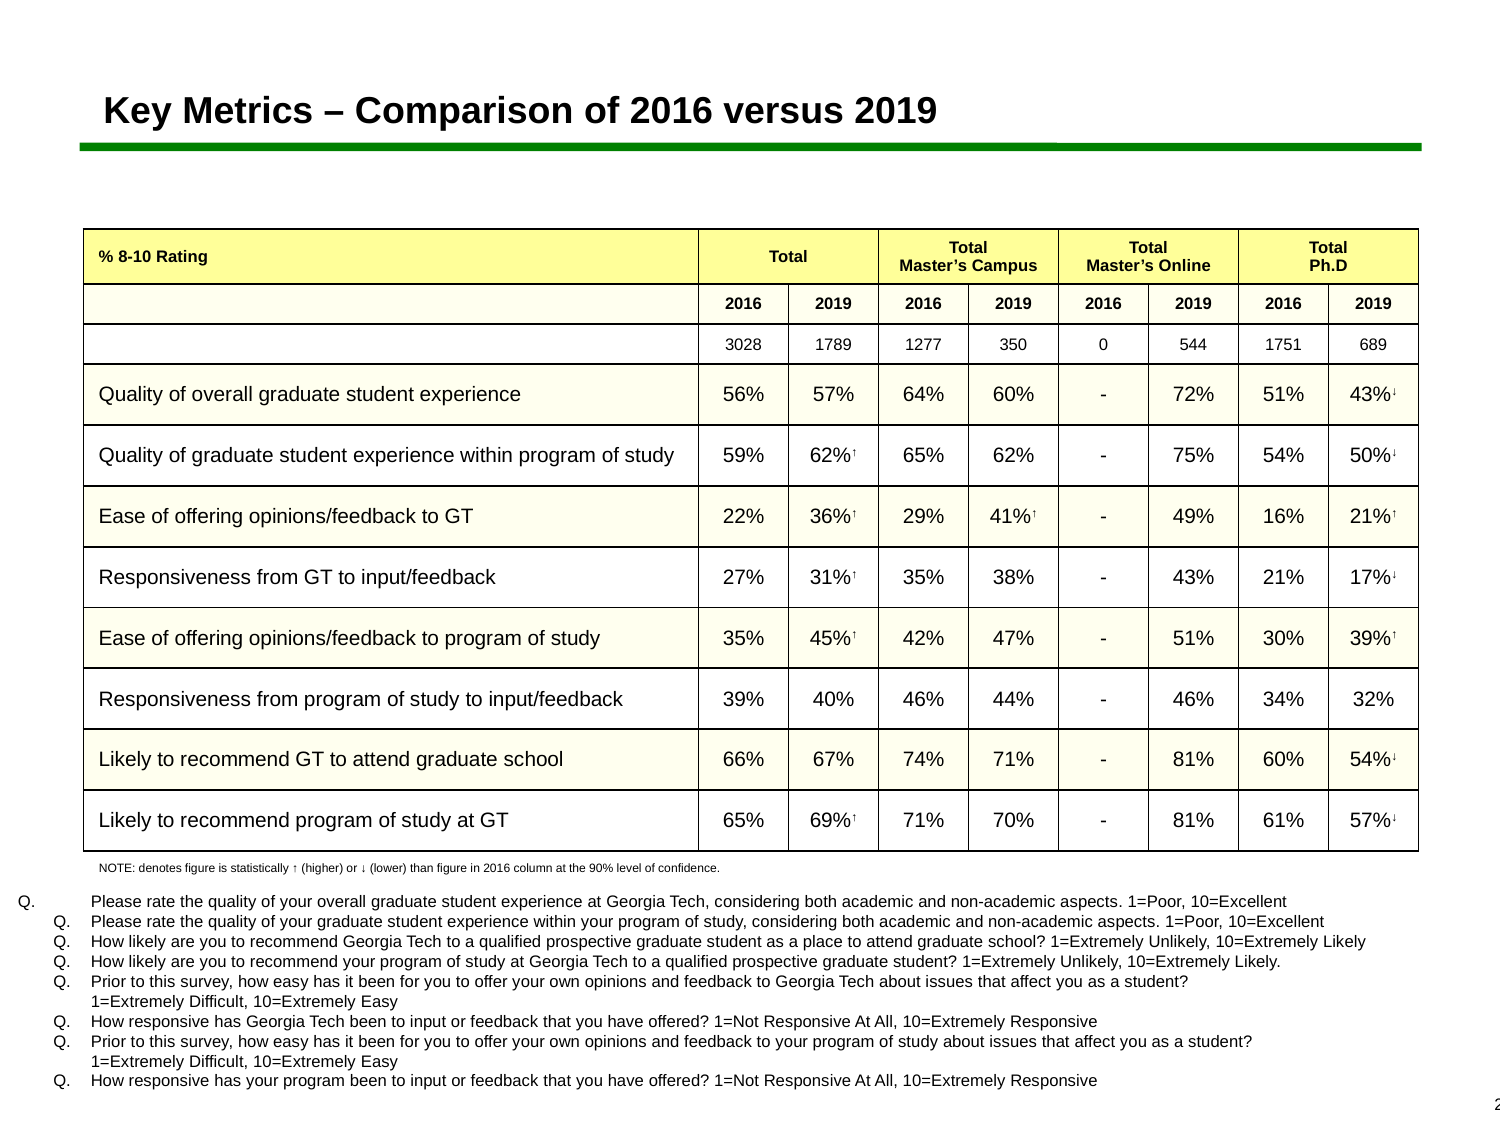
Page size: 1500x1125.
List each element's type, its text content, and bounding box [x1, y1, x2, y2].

table_cell 72% [1149, 365, 1238, 424]
table_cell 40% [789, 669, 878, 728]
table_cell 51% [1149, 608, 1238, 667]
table_cell 46% [1149, 669, 1238, 728]
table_cell - [1059, 669, 1148, 728]
table_cell 43% [1149, 548, 1238, 607]
table_cell 54%↓ [1329, 730, 1418, 789]
table_cell 2016 [879, 285, 968, 323]
table_cell 38% [969, 548, 1058, 607]
table_cell - [1059, 365, 1148, 424]
table_cell 51% [1239, 365, 1328, 424]
table_cell 2016 [1239, 285, 1328, 323]
table_cell - [1059, 426, 1148, 485]
table_cell 43%↓ [1329, 365, 1418, 424]
text_box NOTE: denotes figure is statistically ↑ (higher) or ↓ (lower) than figure in 2016 column at the 90% level of confidence. [95, 850, 847, 891]
table_cell Likely to recommend program of study at GT [84, 791, 698, 850]
table_cell 1789 [789, 325, 878, 363]
table_cell 1277 [879, 325, 968, 363]
table_cell 81% [1149, 730, 1238, 789]
table_cell 30% [1239, 608, 1328, 667]
table_cell 60% [1239, 730, 1328, 789]
table_cell Responsiveness from program of study to input/feedback [84, 669, 698, 728]
table_cell Ease of offering opinions/feedback to GT [84, 487, 698, 546]
table_cell - [1059, 730, 1148, 789]
table_cell Responsiveness from GT to input/feedback [84, 548, 698, 607]
table_cell 56% [699, 365, 788, 424]
table_header % 8-10 Rating [84, 230, 698, 283]
table_cell 65% [699, 791, 788, 850]
table_cell 27% [699, 548, 788, 607]
text_box Please rate the quality of your overall graduate student experience at Georgia Tech, considering both academic and non-academic aspects. 1=Poor, 10=Excellent Q. Please rate the quality of your graduate student experience within your program of study, considering both academic and non-academic aspects. 1=Poor, 10=Excellent Q. How likely are you to recommend Georgia Tech to a qualified prospective graduate student as a place to attend graduate school? 1=Extremely Unlikely, 10=Extremely Likely Q. How likely are you to recommend your program of study at Georgia Tech to a qualified prospective graduate student? 1=Extremely Unlikely, 10=Extremely Likely. Q. Prior to this survey, how easy has it been for you to offer your own opinions and feedback to Georgia Tech about issues that affect you as a student? 1=Extremely Difficult, 10=Extremely Easy Q. How responsive has Georgia Tech been to input or feedback that you have offered? 1=Not Responsive At All, 10=Extremely Responsive Q. Prior to this survey, how easy has it been for you to offer your own opinions and feedback to your program of study about issues that affect you as a student? 1=Extremely Difficult, 10=Extremely Easy Q. How responsive has your program been to input or feedback that you have offered? 1=Not Responsive At All, 10=Extremely Responsive [3, 883, 1422, 1098]
table_header Total Ph.D [1239, 230, 1418, 283]
table_cell 2019 [789, 285, 878, 323]
table_cell 21% [1239, 548, 1328, 607]
table_cell - [1059, 487, 1148, 546]
table_cell 62% [969, 426, 1058, 485]
table_header Total [699, 230, 878, 283]
table_cell 2019 [969, 285, 1058, 323]
table_cell 45%↑ [789, 608, 878, 667]
table_cell 66% [699, 730, 788, 789]
table_cell - [1059, 791, 1148, 850]
table_cell 2016 [699, 285, 788, 323]
title Key Metrics – Comparison of 2016 versus 2019 [88, 71, 1164, 147]
table_cell Quality of overall graduate student experience [84, 365, 698, 424]
table_cell 2019 [1329, 285, 1418, 323]
table_cell 67% [789, 730, 878, 789]
table_cell 36%↑ [789, 487, 878, 546]
table_cell 39%↑ [1329, 608, 1418, 667]
table_cell 2019 [1149, 285, 1238, 323]
table_cell 350 [969, 325, 1058, 363]
table_cell 46% [879, 669, 968, 728]
table_cell Ease of offering opinions/feedback to program of study [84, 608, 698, 667]
table_cell 62%↑ [789, 426, 878, 485]
table_cell 35% [699, 608, 788, 667]
table_cell 70% [969, 791, 1058, 850]
table_cell 34% [1239, 669, 1328, 728]
table_cell 32% [1329, 669, 1418, 728]
table_cell 42% [879, 608, 968, 667]
table_cell 44% [969, 669, 1058, 728]
table_cell 22% [699, 487, 788, 546]
table_cell 61% [1239, 791, 1328, 850]
table_cell - [1059, 608, 1148, 667]
table_cell 47% [969, 608, 1058, 667]
table_cell 74% [879, 730, 968, 789]
table_cell 81% [1149, 791, 1238, 850]
table_cell 3028 [699, 325, 788, 363]
table_cell 29% [879, 487, 968, 546]
table_cell 65% [879, 426, 968, 485]
table_cell 2016 [1059, 285, 1148, 323]
table_cell Quality of graduate student experience within program of study [84, 426, 698, 485]
table_cell 71% [969, 730, 1058, 789]
table_cell 60% [969, 365, 1058, 424]
table_cell 75% [1149, 426, 1238, 485]
table_cell [84, 285, 698, 323]
table_cell 49% [1149, 487, 1238, 546]
table_cell 64% [879, 365, 968, 424]
table_cell 0 [1059, 325, 1148, 363]
table_cell Likely to recommend GT to attend graduate school [84, 730, 698, 789]
table_cell 689 [1329, 325, 1418, 363]
table_cell 59% [699, 426, 788, 485]
table_cell 57%↓ [1329, 791, 1418, 850]
table_cell 21%↑ [1329, 487, 1418, 546]
table_cell 39% [699, 669, 788, 728]
table_cell 16% [1239, 487, 1328, 546]
table_header Total Master’s Online [1059, 230, 1238, 283]
table_cell 69%↑ [789, 791, 878, 850]
table_cell 544 [1149, 325, 1238, 363]
table_cell 1751 [1239, 325, 1328, 363]
table_header Total Master’s Campus [879, 230, 1058, 283]
table_cell 50%↓ [1329, 426, 1418, 485]
table_cell 17%↓ [1329, 548, 1418, 607]
table_cell - [1059, 548, 1148, 607]
table_cell 71% [879, 791, 968, 850]
table_cell 57% [789, 365, 878, 424]
table_cell 31%↑ [789, 548, 878, 607]
table_cell 41%↑ [969, 487, 1058, 546]
table_cell [84, 325, 698, 363]
table_cell 35% [879, 548, 968, 607]
table_cell 54% [1239, 426, 1328, 485]
